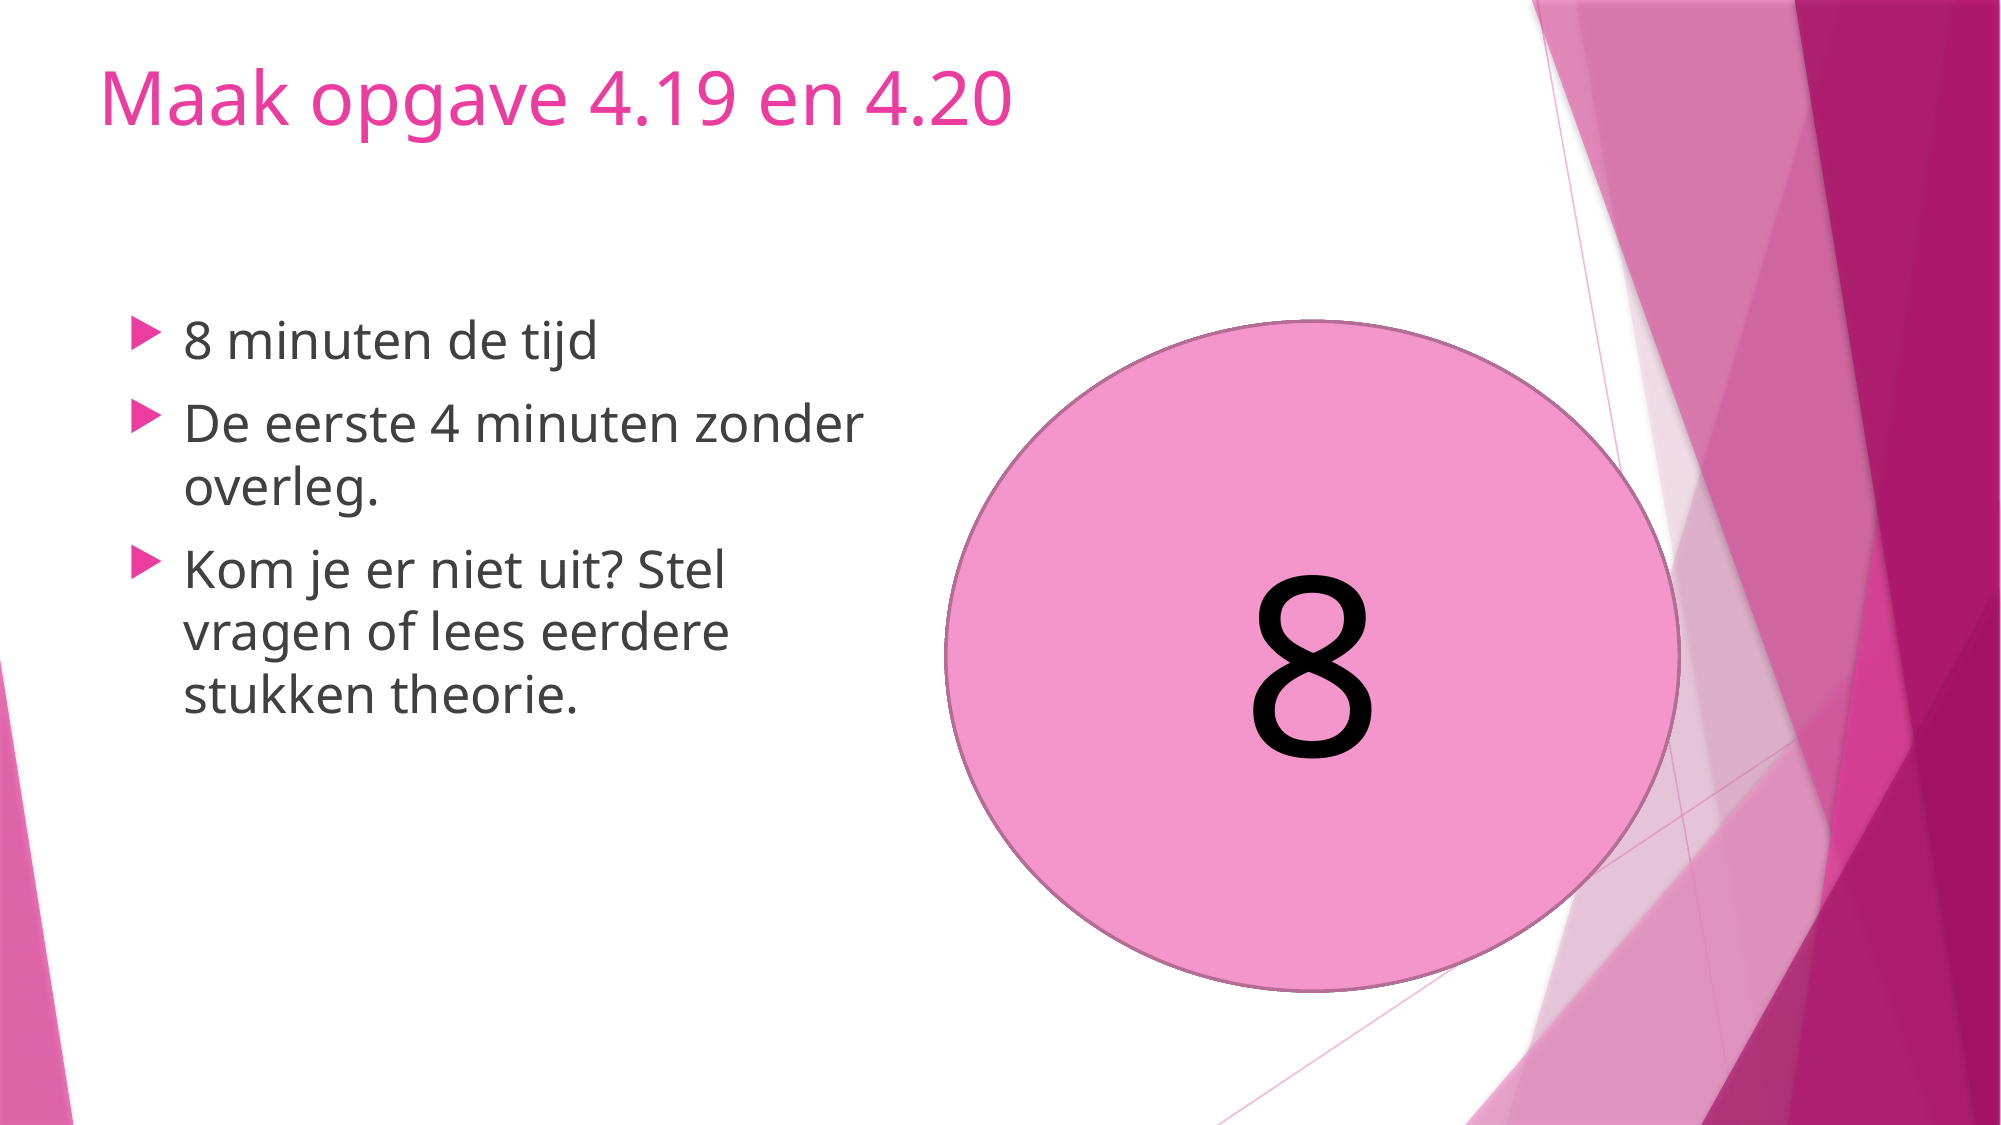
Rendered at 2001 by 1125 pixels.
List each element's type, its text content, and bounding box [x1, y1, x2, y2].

title Maak opgave 4.19 en 4.20 [83, 42, 1494, 260]
text_box 8 [944, 319, 1681, 993]
list 8 minuten de tijd De eerste 4 minuten zonder overleg. Kom je er niet uit? Stel vragen of lees eerdere stukken theorie. [112, 299, 896, 992]
